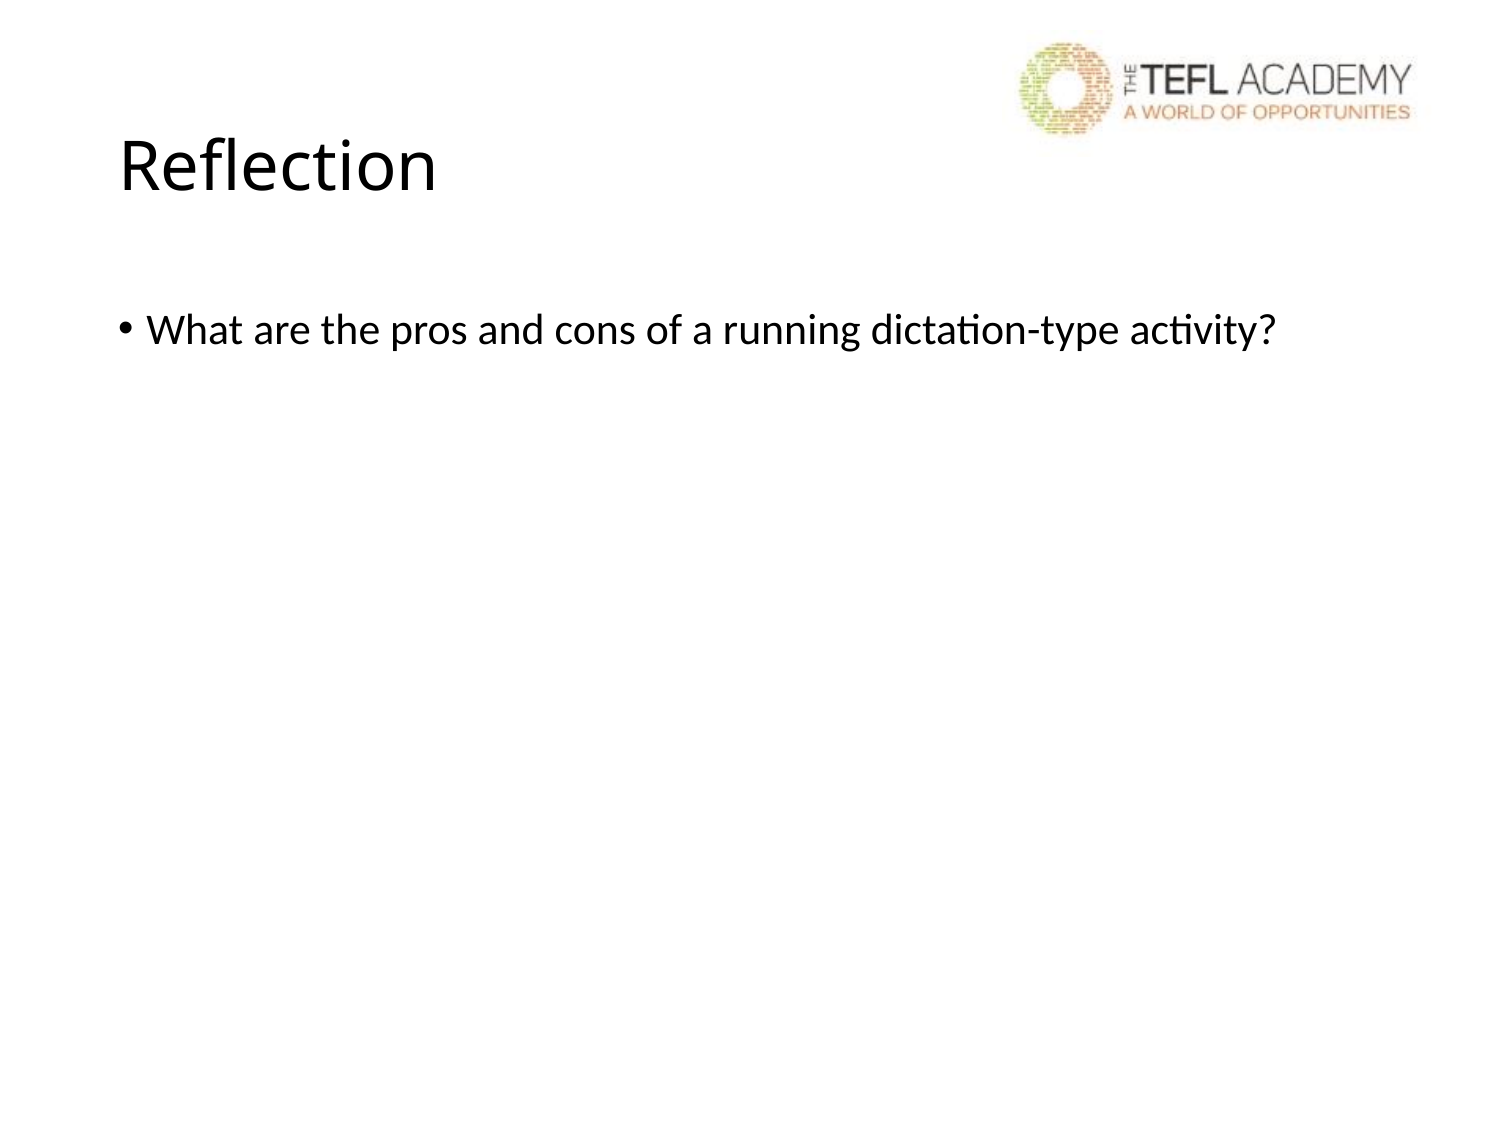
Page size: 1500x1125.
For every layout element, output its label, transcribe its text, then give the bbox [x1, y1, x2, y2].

picture [1002, 30, 1446, 157]
title Reflection [103, 59, 1397, 278]
list What are the pros and cons of a running dictation-type activity? [103, 299, 1397, 1014]
